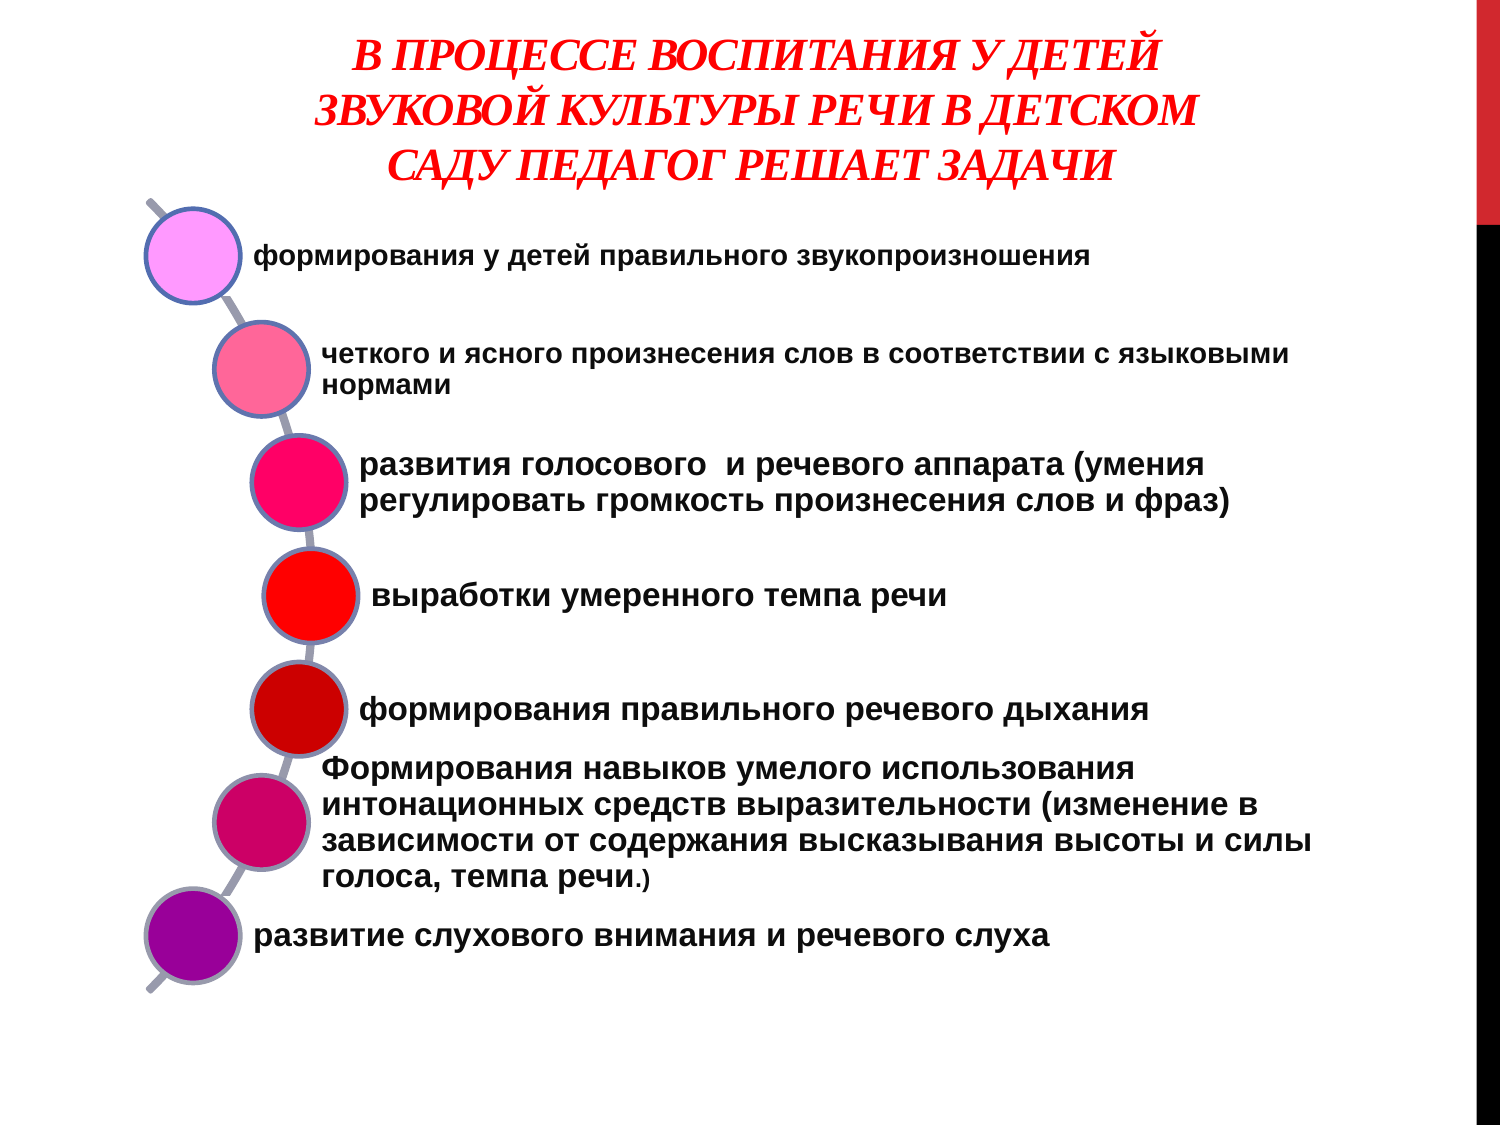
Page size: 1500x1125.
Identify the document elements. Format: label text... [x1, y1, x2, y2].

title В процессе воспитания у детей звуковой культуры речи в детском саду педагог решает задачи [289, 2, 1225, 174]
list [134, 179, 1370, 1012]
